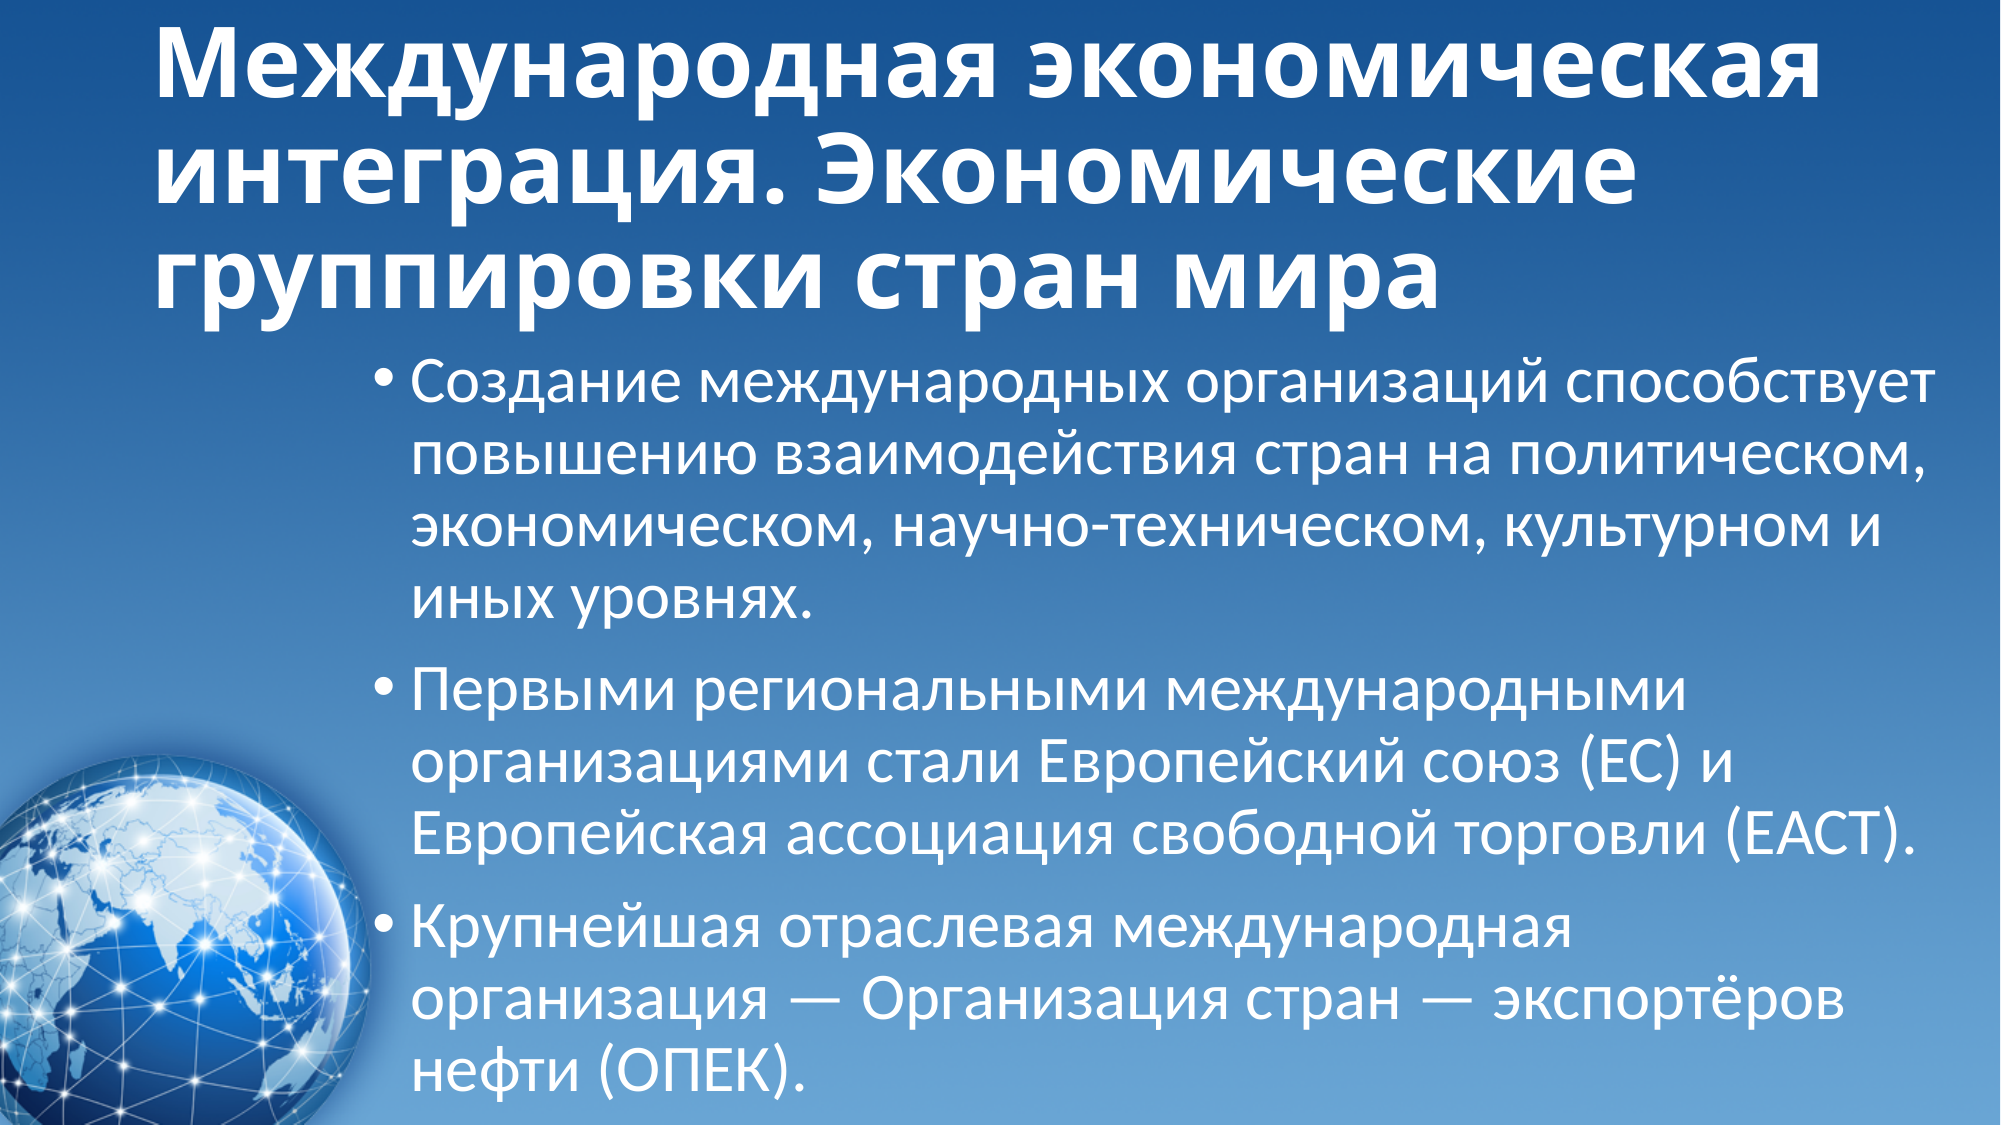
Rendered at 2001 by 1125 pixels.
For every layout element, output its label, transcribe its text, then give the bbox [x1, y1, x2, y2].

picture [0, 0, 2001, 1125]
list Создание международных организаций способствует повышению взаимодействия стран на политическом, экономическом, научно-техническом, культурном и иных уровнях. Первыми региональными международными организациями стали Европейский союз (ЕС) и Европейская ассоциация свободной торговли (ЕАСТ). Крупнейшая отраслевая международная организация — Организация стран — экспортёров нефти (ОПЕК). [357, 337, 1960, 1102]
title Международная экономическая интеграция. Экономические группировки стран мира [136, 53, 1900, 408]
